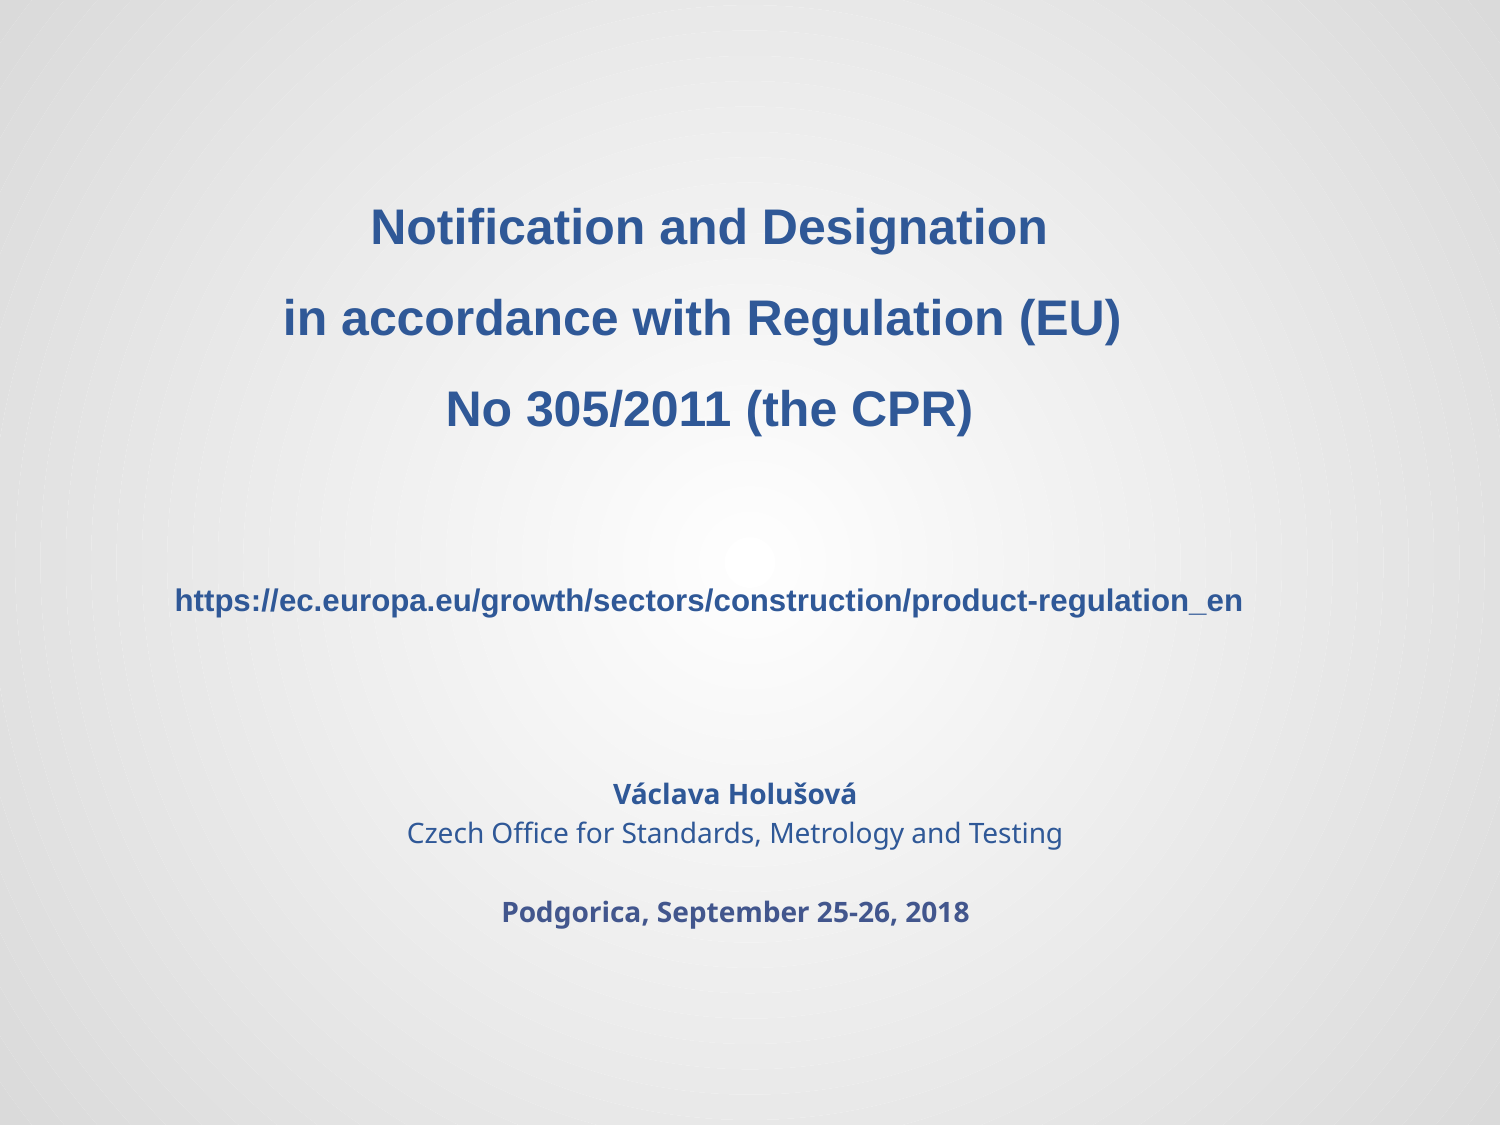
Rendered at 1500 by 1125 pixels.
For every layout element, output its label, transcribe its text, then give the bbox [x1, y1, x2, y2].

list Václava Holušová Czech Office for Standards, Metrology and Testing Podgorica, September 25-26, 2018 [180, 771, 1291, 959]
title Notification and Designation in accordance with Regulation (EU) No 305/2011 (the CPR) https://ec.europa.eu/growth/sectors/construction/product-regulation_en [128, 173, 1291, 714]
